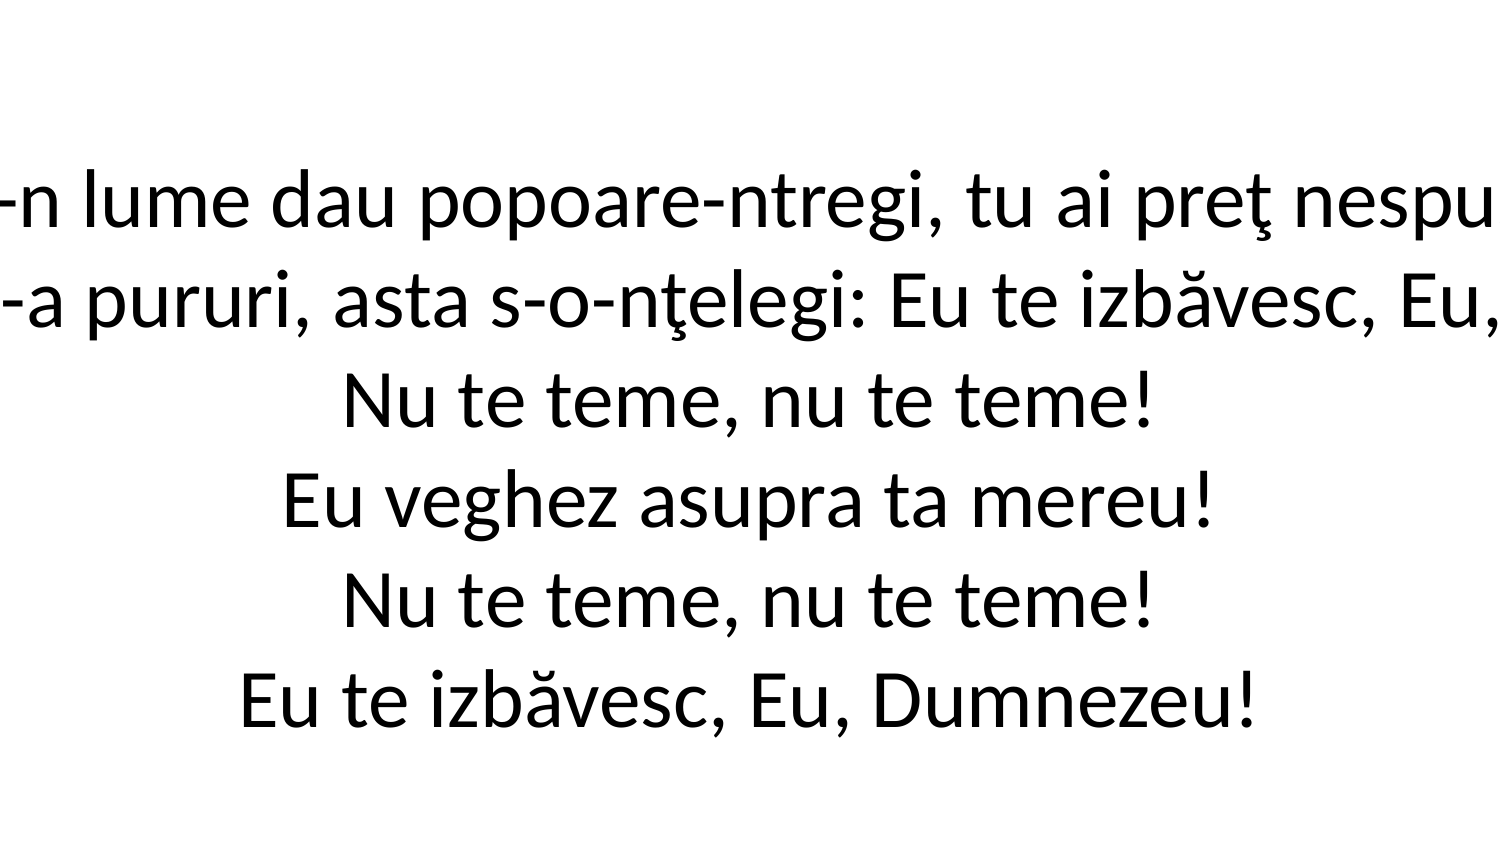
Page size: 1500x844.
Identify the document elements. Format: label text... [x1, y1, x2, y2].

text_box 4. Pentru tine-n lume dau popoare-ntregi, tu ai preţ nespus în ochii Mei. Te iubesc de-a pururi, asta s-o-nţelegi: Eu te izbăvesc, Eu, Dumnezeu! Nu te teme, nu te teme! Eu veghez asupra ta mereu! Nu te teme, nu te teme! Eu te izbăvesc, Eu, Dumnezeu! [0, 92, 1500, 752]
